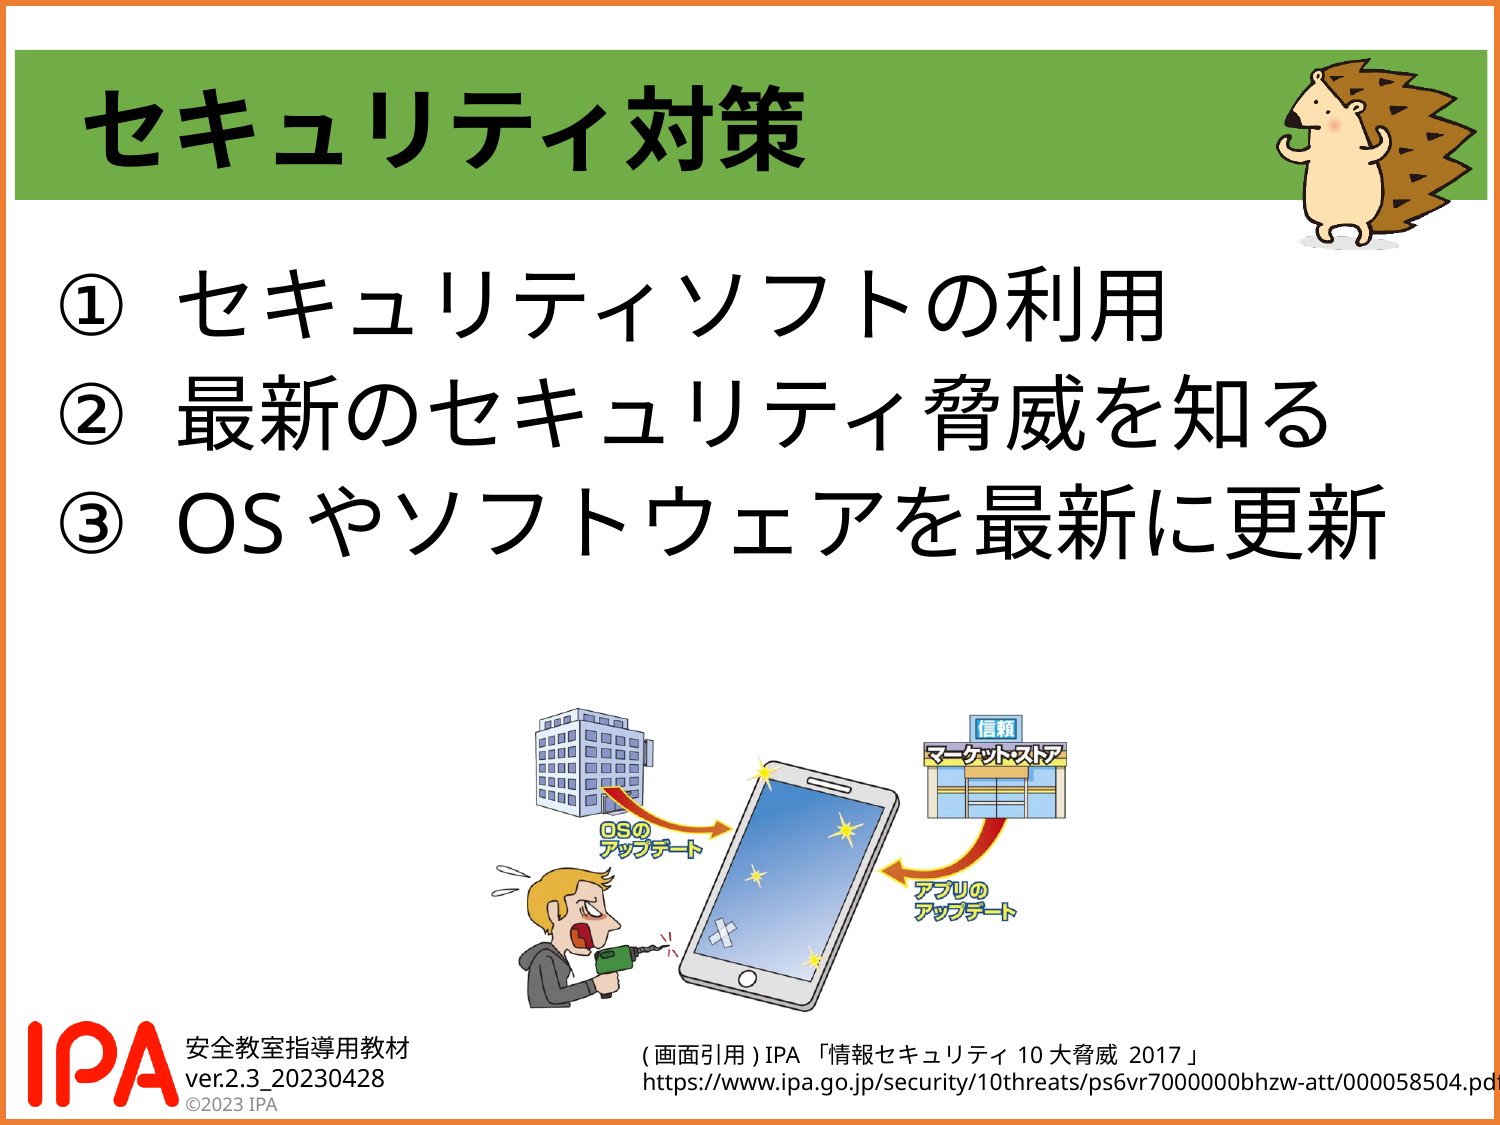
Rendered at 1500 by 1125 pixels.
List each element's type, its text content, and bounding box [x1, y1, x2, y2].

list セキュリティソフトの利用 最新のセキュリティ脅威を知る OSやソフトウェアを最新に更新 [40, 255, 1456, 723]
picture [1276, 58, 1477, 250]
text_box (画面引用) IPA「情報セキュリティ10大脅威 2017」 https://www.ipa.go.jp/security/10threats/ps6vr7000000bhzw-att/000058504.pdf [627, 1033, 1500, 1103]
title セキュリティ対策 [65, 81, 1332, 186]
picture [473, 697, 1076, 1023]
picture [28, 1021, 179, 1107]
